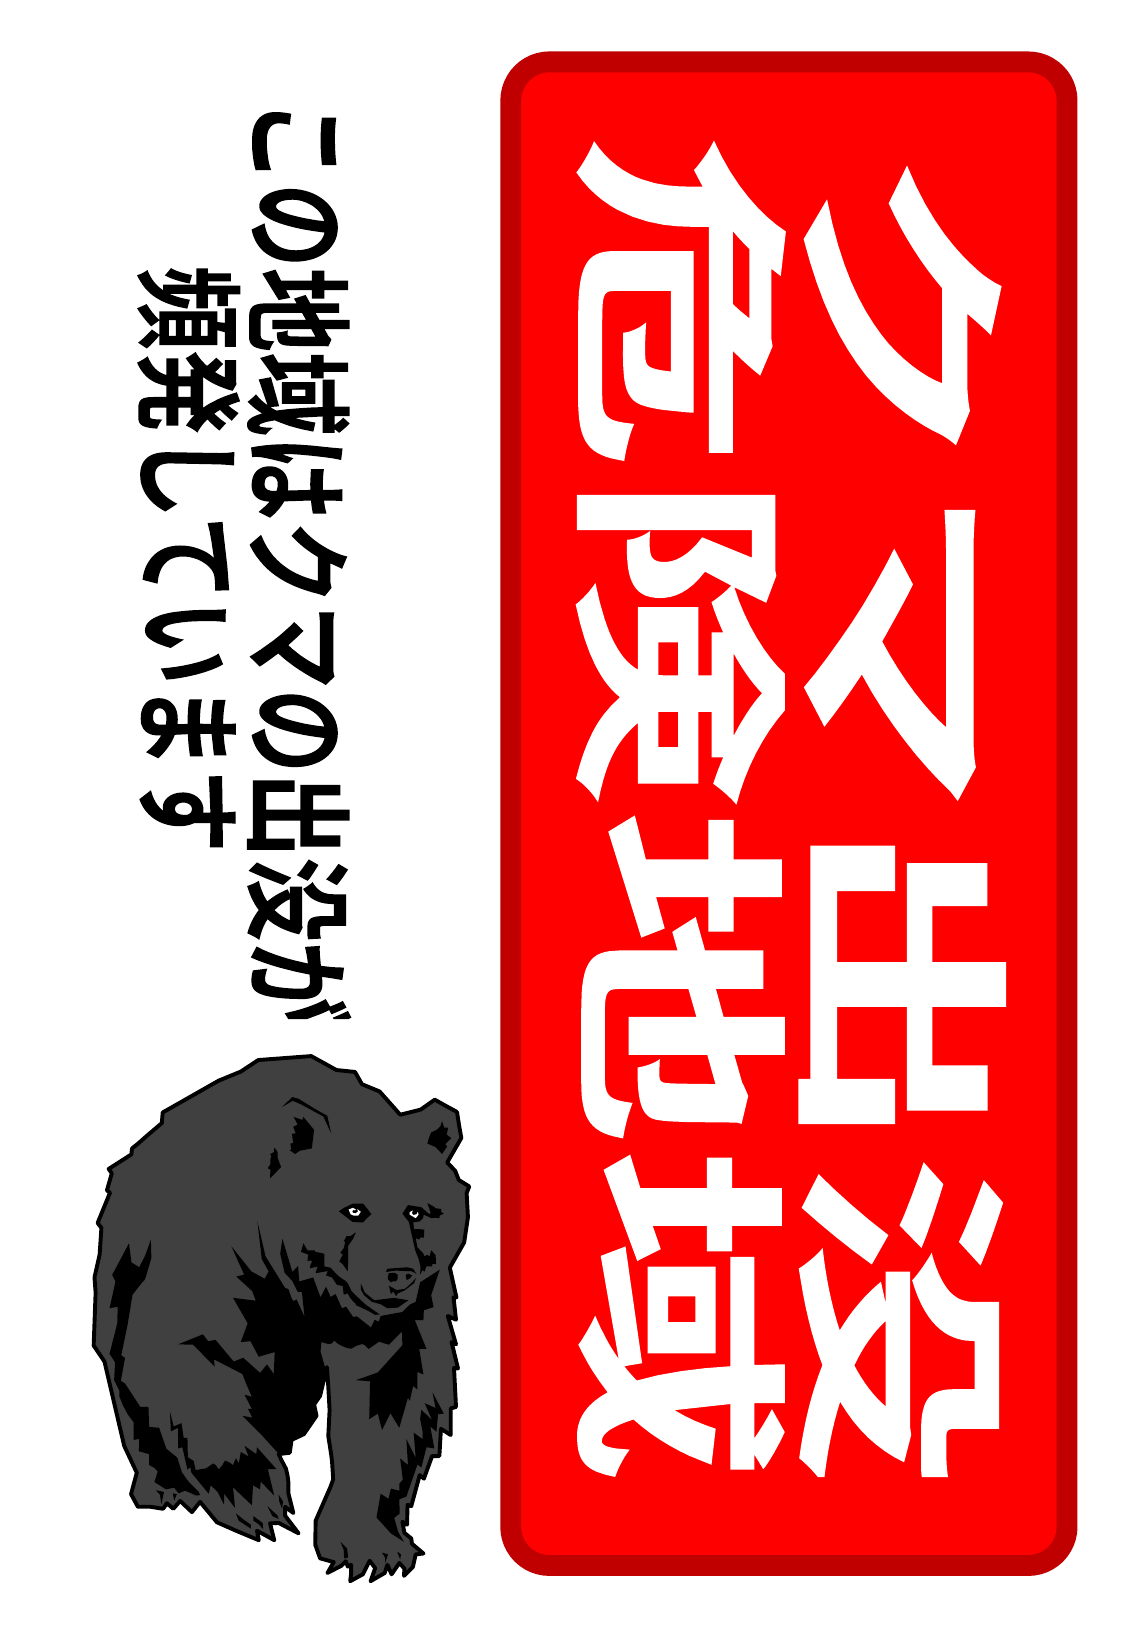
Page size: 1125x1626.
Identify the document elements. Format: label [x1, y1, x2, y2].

text_box [508, 59, 1070, 1568]
text_box [93, 1055, 470, 1582]
